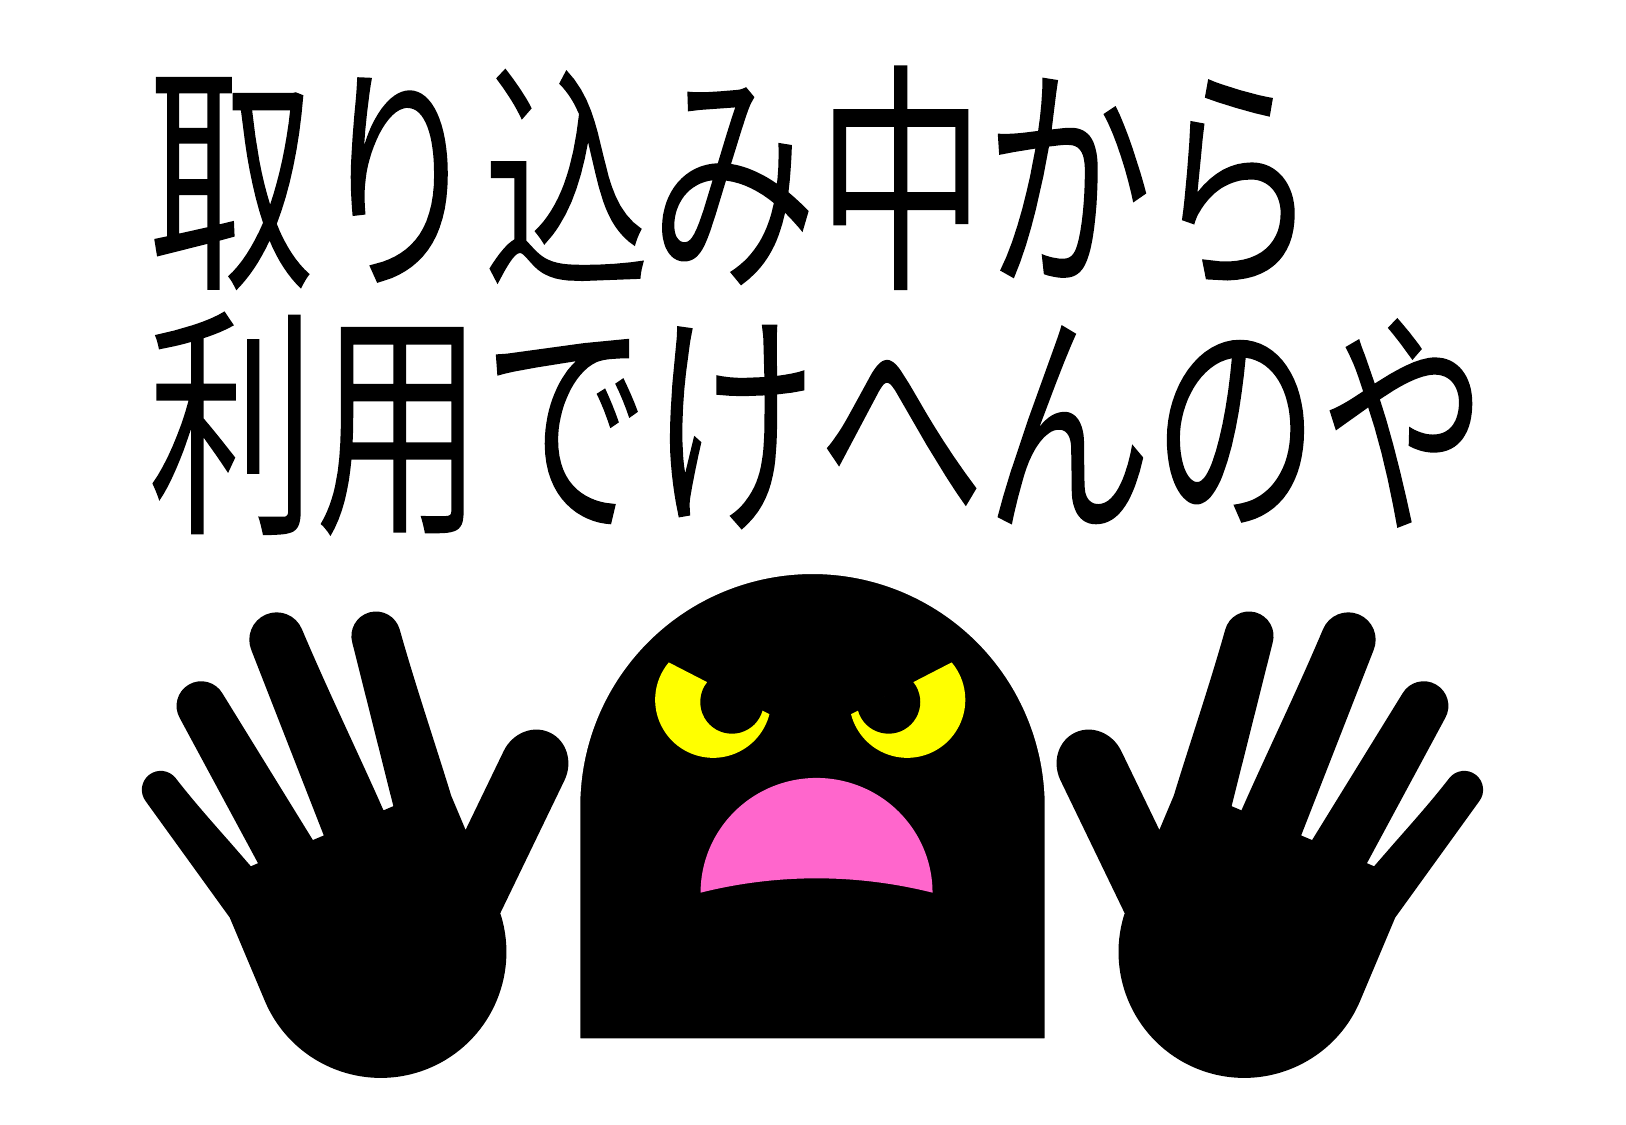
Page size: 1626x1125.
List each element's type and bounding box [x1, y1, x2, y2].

text_box [187, 570, 1438, 1060]
